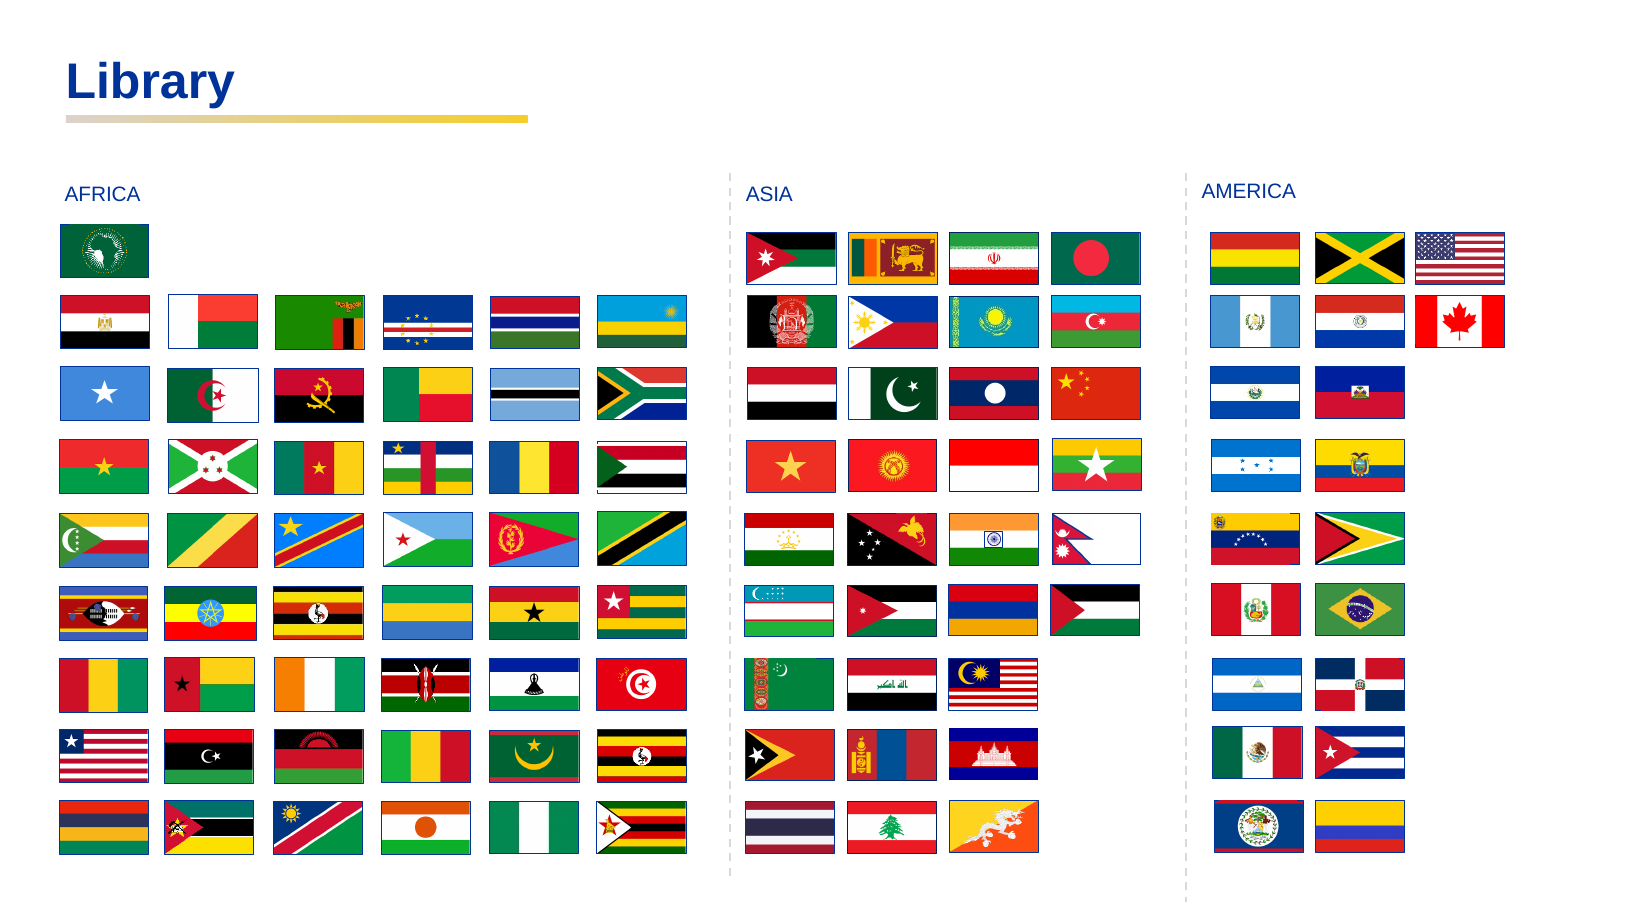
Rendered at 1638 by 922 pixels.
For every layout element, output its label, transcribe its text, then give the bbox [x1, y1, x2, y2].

picture [489, 441, 579, 494]
picture [490, 368, 579, 420]
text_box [747, 295, 836, 348]
picture [59, 800, 149, 854]
picture [1050, 584, 1140, 636]
picture [273, 729, 363, 784]
picture [1210, 232, 1300, 285]
picture [1315, 232, 1405, 284]
picture [164, 800, 253, 855]
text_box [1315, 439, 1405, 491]
picture [274, 368, 364, 422]
picture [745, 729, 835, 781]
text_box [855, 528, 884, 565]
picture [1210, 295, 1300, 347]
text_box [846, 801, 936, 853]
picture [597, 729, 686, 782]
picture [489, 658, 579, 711]
picture [949, 439, 1039, 492]
picture [1212, 726, 1302, 779]
picture [380, 658, 470, 711]
picture [274, 440, 364, 495]
picture [952, 296, 959, 348]
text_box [949, 367, 1039, 419]
picture [949, 232, 1039, 284]
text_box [846, 729, 936, 781]
picture [273, 657, 364, 711]
picture [744, 513, 834, 565]
picture [1211, 583, 1301, 636]
picture [597, 367, 686, 420]
picture [60, 295, 149, 349]
picture [847, 584, 936, 636]
picture [1315, 295, 1405, 347]
picture [1315, 726, 1405, 779]
picture [164, 729, 253, 783]
picture [167, 368, 258, 422]
picture [596, 801, 686, 854]
picture [948, 658, 1037, 710]
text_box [949, 513, 1038, 565]
picture [596, 658, 686, 711]
picture [383, 512, 473, 566]
picture [383, 295, 473, 350]
picture [1315, 583, 1405, 635]
text_box [65, 114, 529, 124]
picture [1210, 366, 1300, 418]
picture [1315, 800, 1405, 852]
text_box AFRICA [49, 173, 213, 213]
picture [847, 513, 936, 565]
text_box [597, 440, 686, 493]
picture [489, 512, 579, 566]
picture [168, 294, 258, 348]
picture [1415, 295, 1504, 347]
picture [274, 513, 364, 567]
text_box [1052, 513, 1141, 565]
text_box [1315, 366, 1405, 418]
picture [1050, 232, 1140, 284]
picture [1051, 313, 1140, 348]
picture [59, 729, 148, 783]
picture [59, 439, 149, 493]
picture [381, 800, 470, 855]
picture [847, 439, 937, 492]
picture [1211, 439, 1301, 491]
picture [380, 730, 470, 783]
picture [949, 800, 1038, 852]
picture [847, 296, 937, 349]
picture [847, 367, 937, 419]
picture [745, 801, 835, 854]
text_box Library [50, 48, 713, 116]
picture [383, 440, 473, 495]
picture [383, 367, 473, 421]
picture [597, 511, 686, 565]
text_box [1051, 438, 1141, 491]
picture [273, 800, 363, 855]
picture [948, 584, 1037, 636]
picture [489, 586, 579, 639]
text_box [1213, 800, 1303, 852]
picture [59, 366, 149, 420]
picture [949, 728, 1038, 780]
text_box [1211, 513, 1300, 565]
picture [597, 585, 686, 639]
text_box AMERICA [1186, 170, 1350, 211]
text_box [597, 295, 686, 348]
picture [59, 658, 147, 712]
picture [164, 657, 255, 711]
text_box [746, 440, 835, 492]
picture [744, 585, 834, 637]
picture [979, 306, 1012, 336]
picture [1415, 232, 1505, 284]
picture [1051, 367, 1141, 419]
picture [746, 367, 836, 419]
picture [1315, 512, 1405, 565]
picture [1315, 658, 1405, 711]
picture [168, 439, 257, 493]
picture [489, 730, 579, 783]
picture [488, 801, 578, 854]
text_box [59, 224, 149, 278]
text_box ASIA [731, 173, 894, 213]
picture [275, 295, 364, 350]
picture [490, 296, 579, 349]
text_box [744, 658, 834, 710]
picture [273, 586, 363, 640]
picture [164, 586, 257, 641]
picture [746, 232, 836, 284]
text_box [848, 232, 938, 284]
picture [382, 585, 473, 639]
picture [59, 513, 149, 567]
picture [167, 513, 258, 567]
picture [59, 586, 148, 641]
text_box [847, 658, 936, 710]
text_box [1212, 658, 1302, 710]
